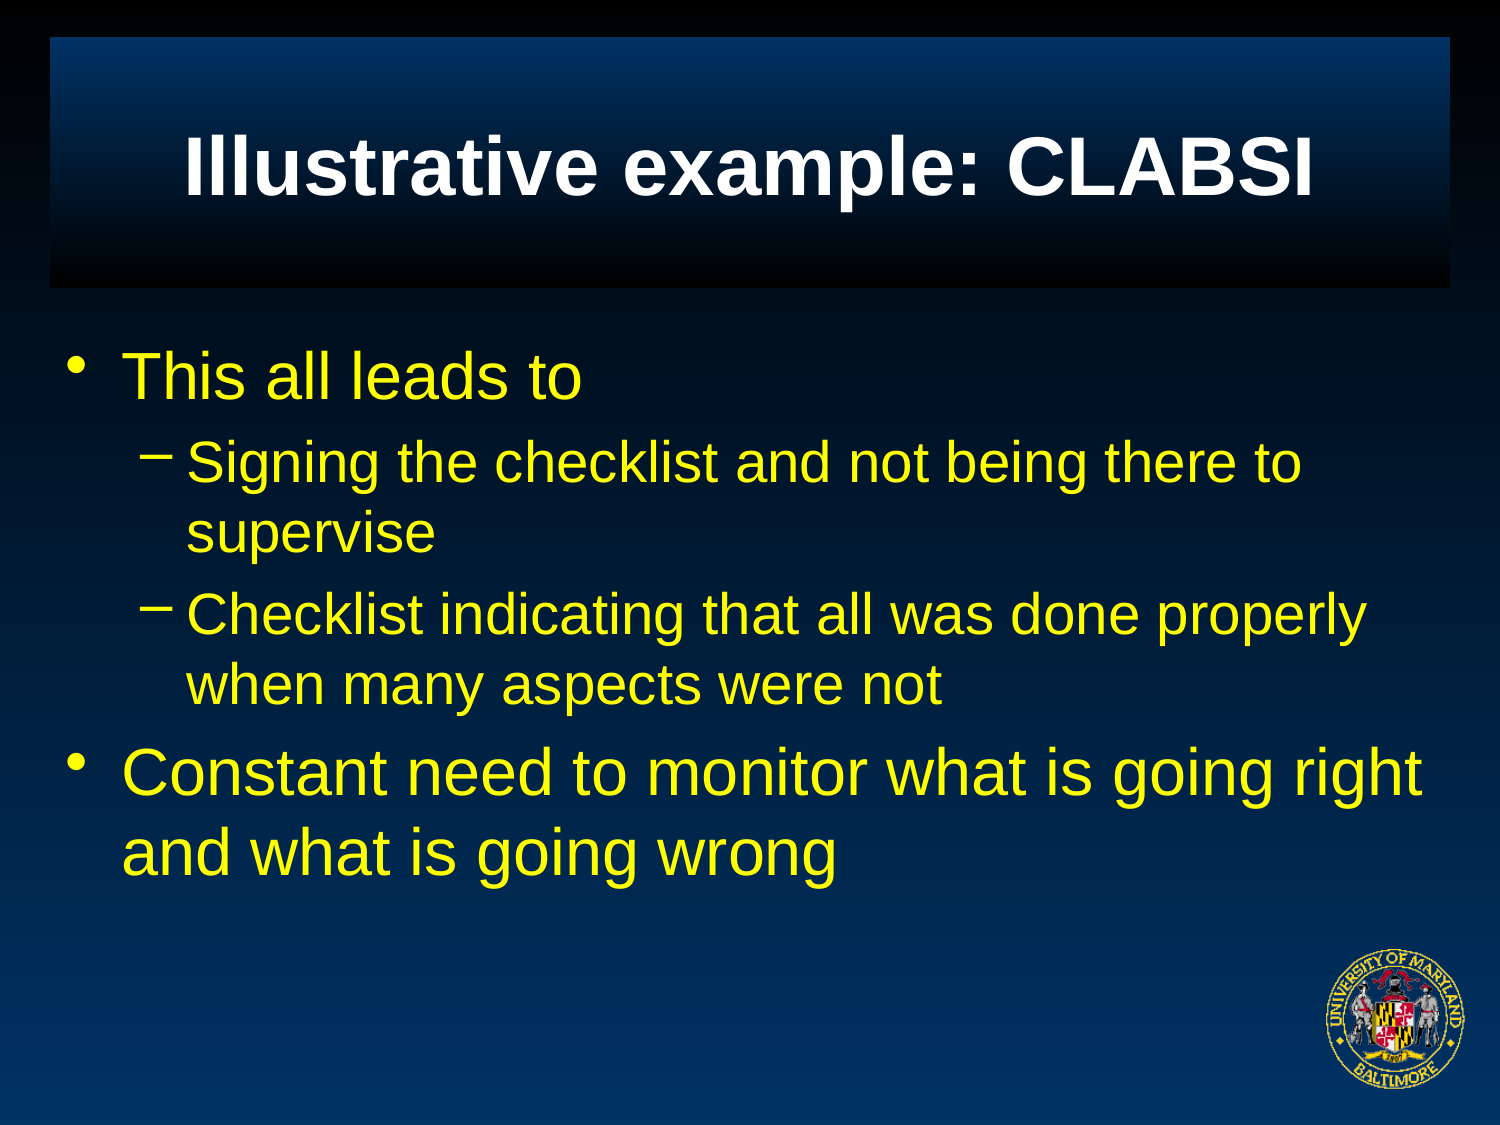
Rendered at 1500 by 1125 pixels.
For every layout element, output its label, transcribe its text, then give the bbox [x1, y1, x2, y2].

picture [1325, 949, 1468, 1108]
title Illustrative example: CLABSI [49, 37, 1451, 288]
list This all leads to Signing the checklist and not being there to supervise Checklist indicating that all was done properly when many aspects were not Constant need to monitor what is going right and what is going wrong [49, 324, 1451, 1088]
